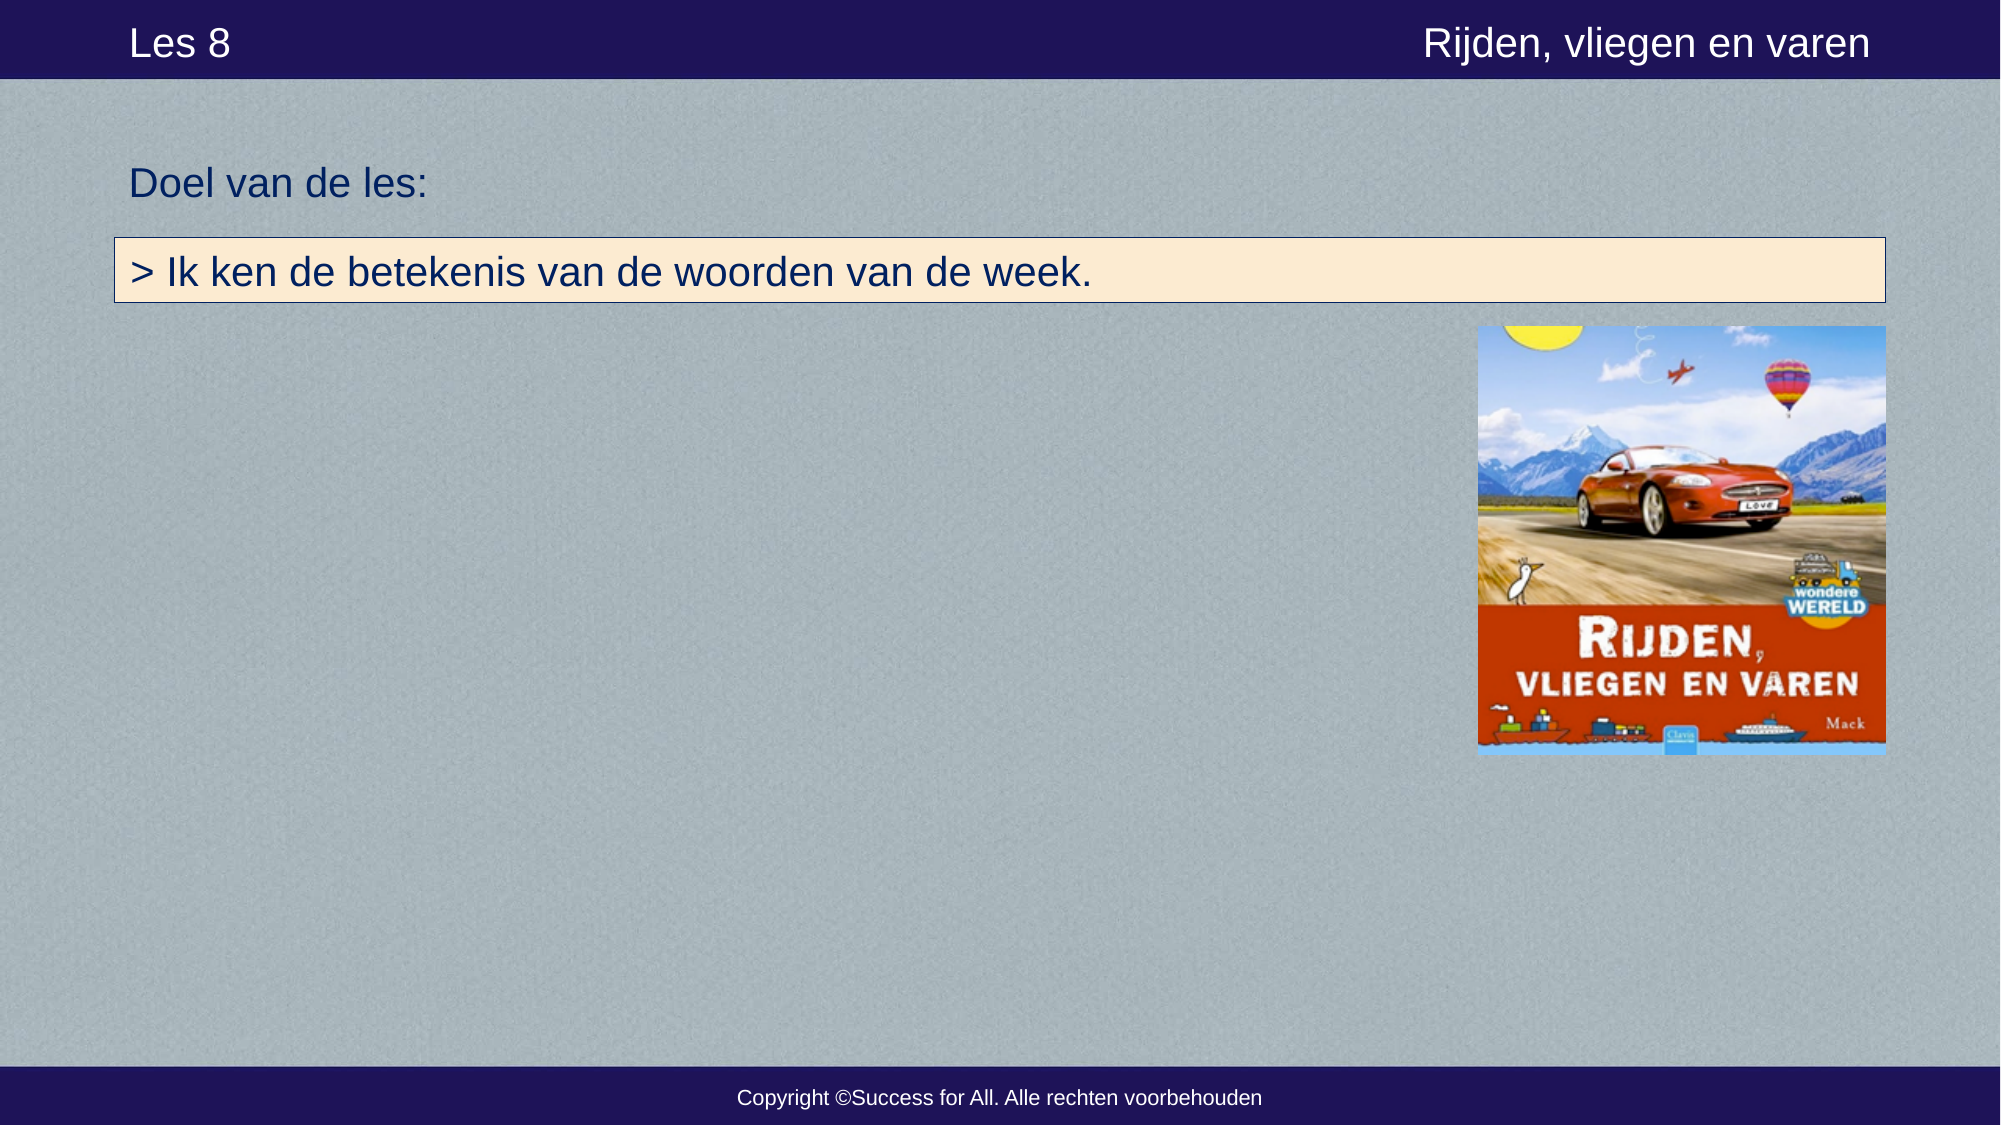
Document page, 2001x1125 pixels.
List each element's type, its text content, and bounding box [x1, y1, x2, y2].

text_box Les 8 [114, 8, 354, 73]
text_box Doel van de les: [113, 148, 1635, 214]
picture [0, 0, 2001, 1125]
text_box Copyright ©Success for All. Alle rechten voorbehouden [0, 1076, 2000, 1125]
text_box > Ik ken de betekenis van de woorden van de week. [114, 237, 1886, 303]
text_box Rijden, vliegen en varen [999, 8, 1886, 73]
